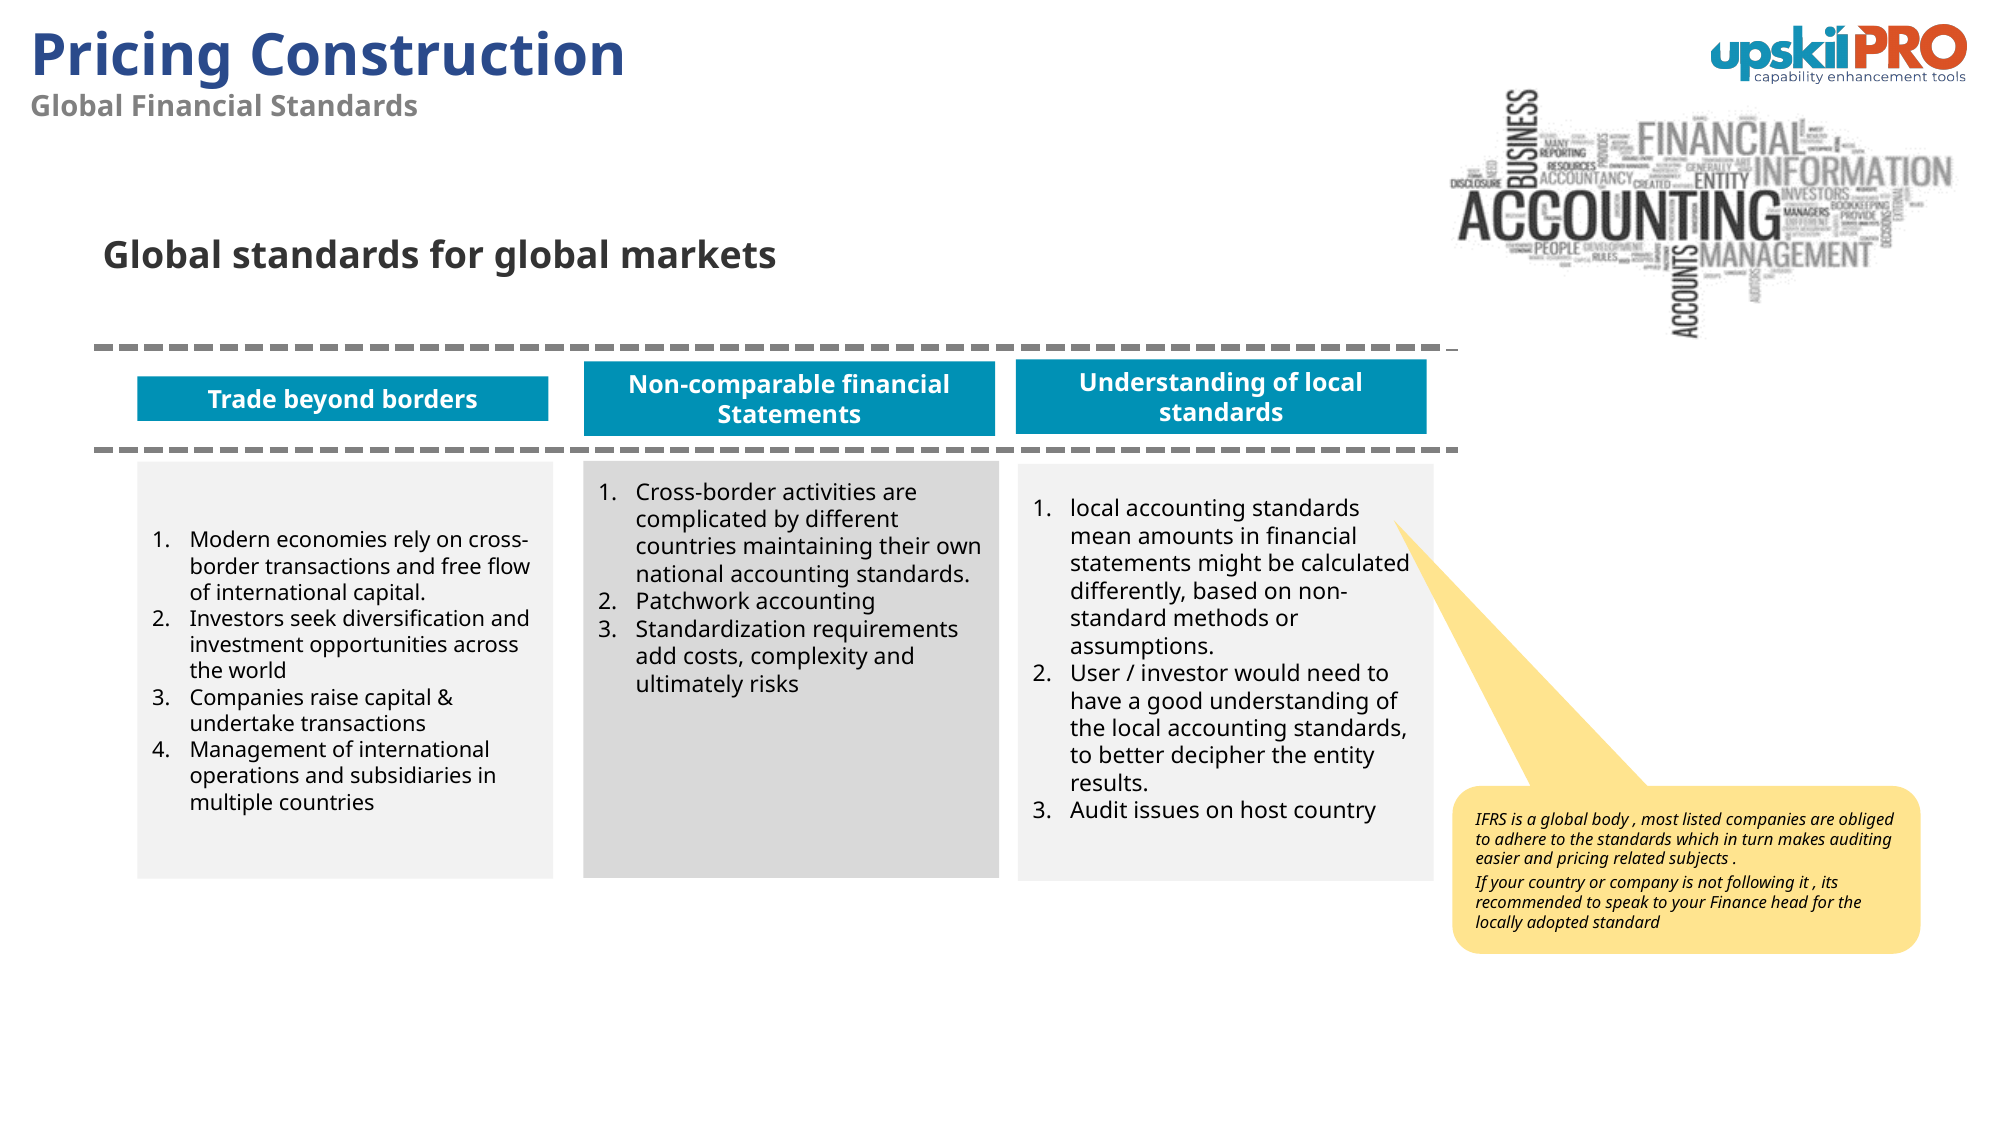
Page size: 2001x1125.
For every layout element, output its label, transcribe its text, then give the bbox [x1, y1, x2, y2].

text_box Non-comparable financial Statements [584, 361, 996, 436]
text_box IFRS is a global body , most listed companies are obliged to adhere to the standards which in turn makes auditing easier and pricing related subjects . If your country or company is not following it , its recommended to speak to your Finance head for the locally adopted standard [1393, 520, 1921, 954]
text_box Cross-border activities are complicated by different countries maintaining their own national accounting standards. Patchwork accounting Standardization requirements add costs, complexity and ultimately risks [582, 460, 1000, 879]
text_box Pricing Construction Global Financial Standards [15, 10, 1595, 165]
text_box Modern economies rely on cross-border transactions and free flow of international capital. Investors seek diversification and investment opportunities across the world Companies raise capital & undertake transactions Management of international operations and subsidiaries in multiple countries [136, 461, 554, 880]
picture [1442, 24, 1967, 349]
text_box Global standards for global markets [87, 223, 1088, 284]
text_box Understanding of local standards [1015, 359, 1427, 434]
text_box Trade beyond borders [137, 376, 549, 421]
text_box local accounting standards mean amounts in financial statements might be calculated differently, based on non-standard methods or assumptions. User / investor would need to have a good understanding of the local accounting standards, to better decipher the entity results. Audit issues on host country [1017, 463, 1435, 882]
